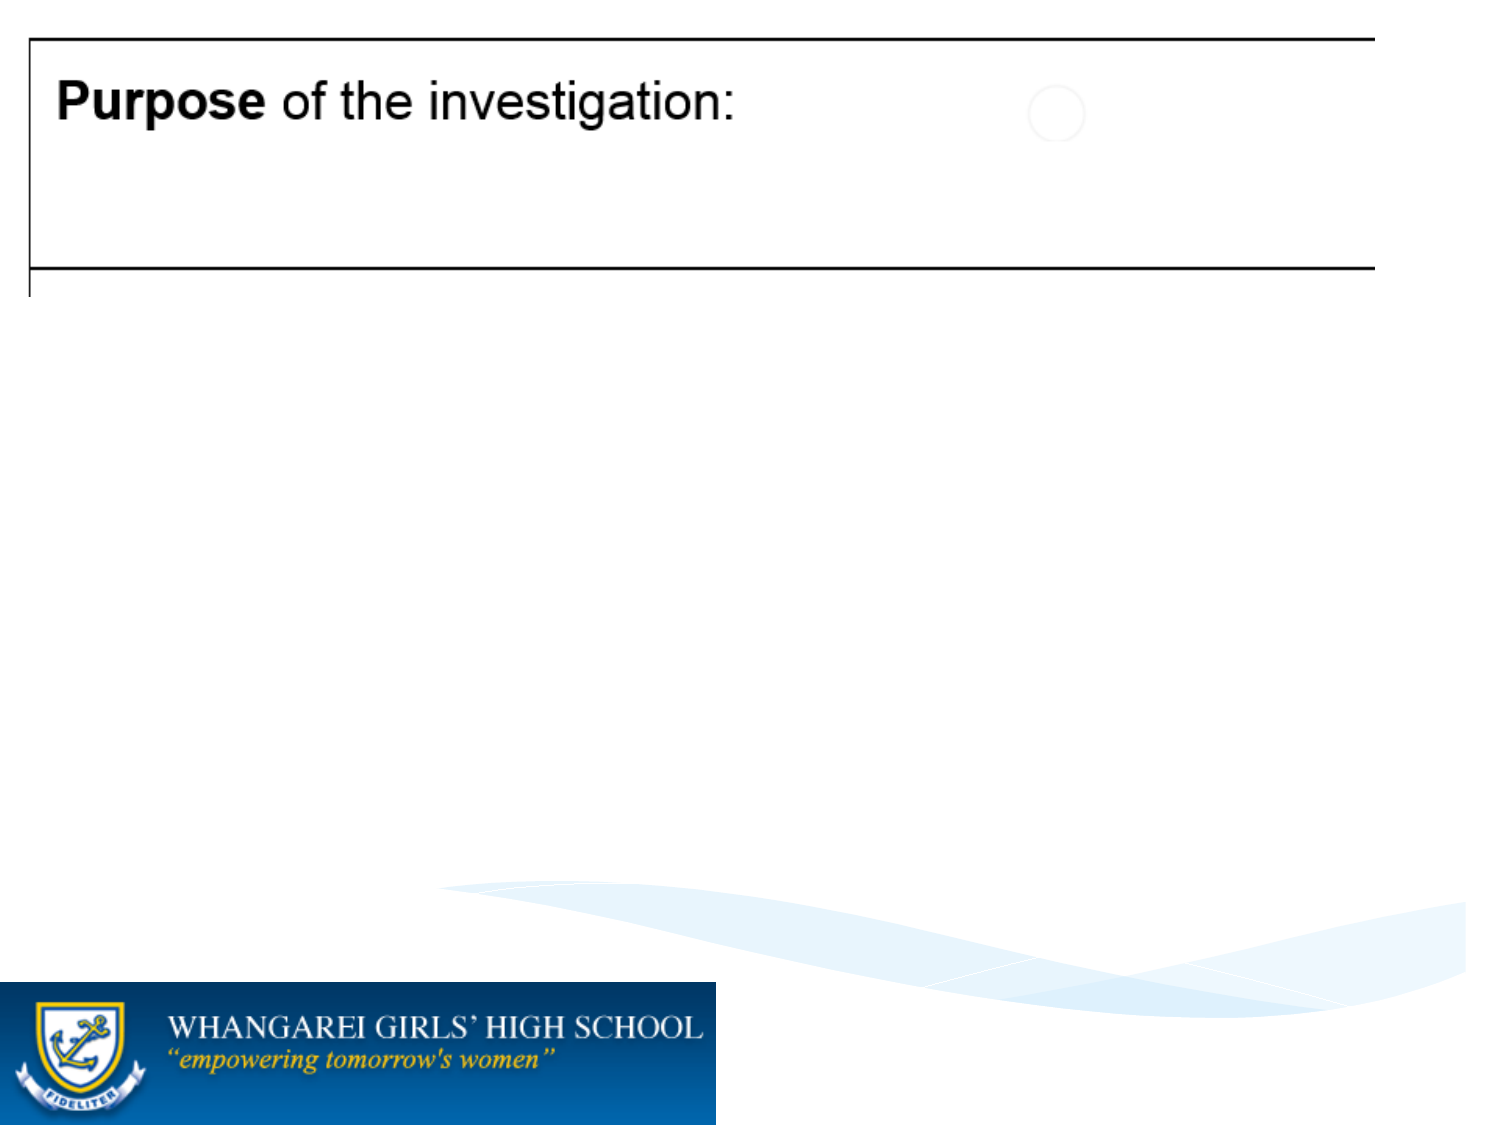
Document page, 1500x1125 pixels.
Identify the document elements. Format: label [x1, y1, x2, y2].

picture [12, 24, 1376, 298]
picture [0, 982, 716, 1125]
